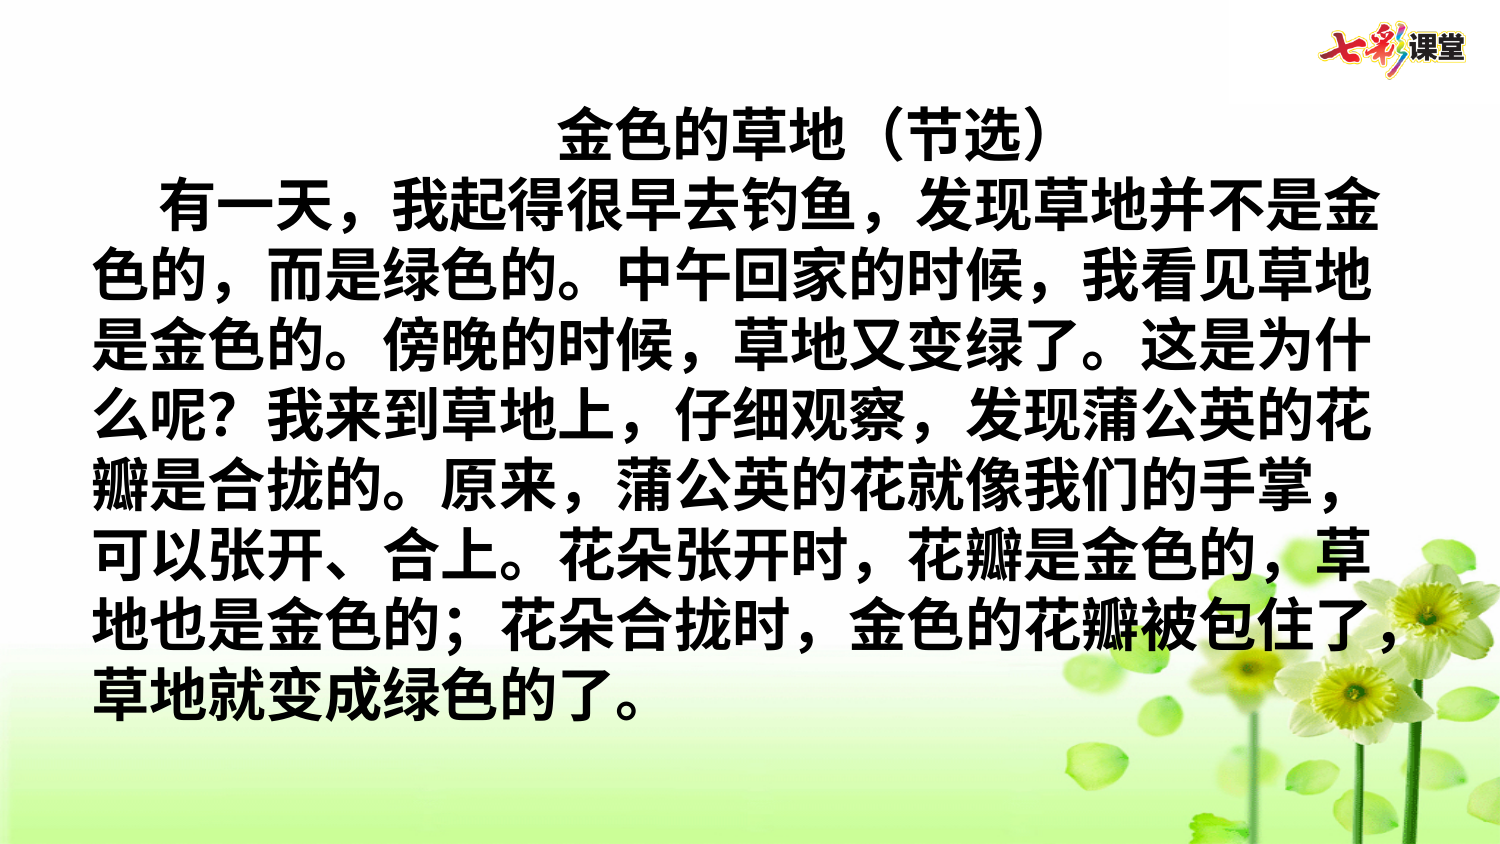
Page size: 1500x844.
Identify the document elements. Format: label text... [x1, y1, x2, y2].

picture [0, 0, 1500, 844]
text_box 金色的草地（节选） 有一天，我起得很早去钓鱼，发现草地并不是金色的，而是绿色的。中午回家的时候，我看见草地是金色的。傍晚的时候，草地又变绿了。这是为什么呢？我来到草地上，仔细观察，发现蒲公英的花瓣是合拢的。原来，蒲公英的花就像我们的手掌，可以张开、合上。花朵张开时，花瓣是金色的，草地也是金色的；花朵合拢时，金色的花瓣被包住了，草地就变成绿色的了。 [76, 91, 1441, 736]
